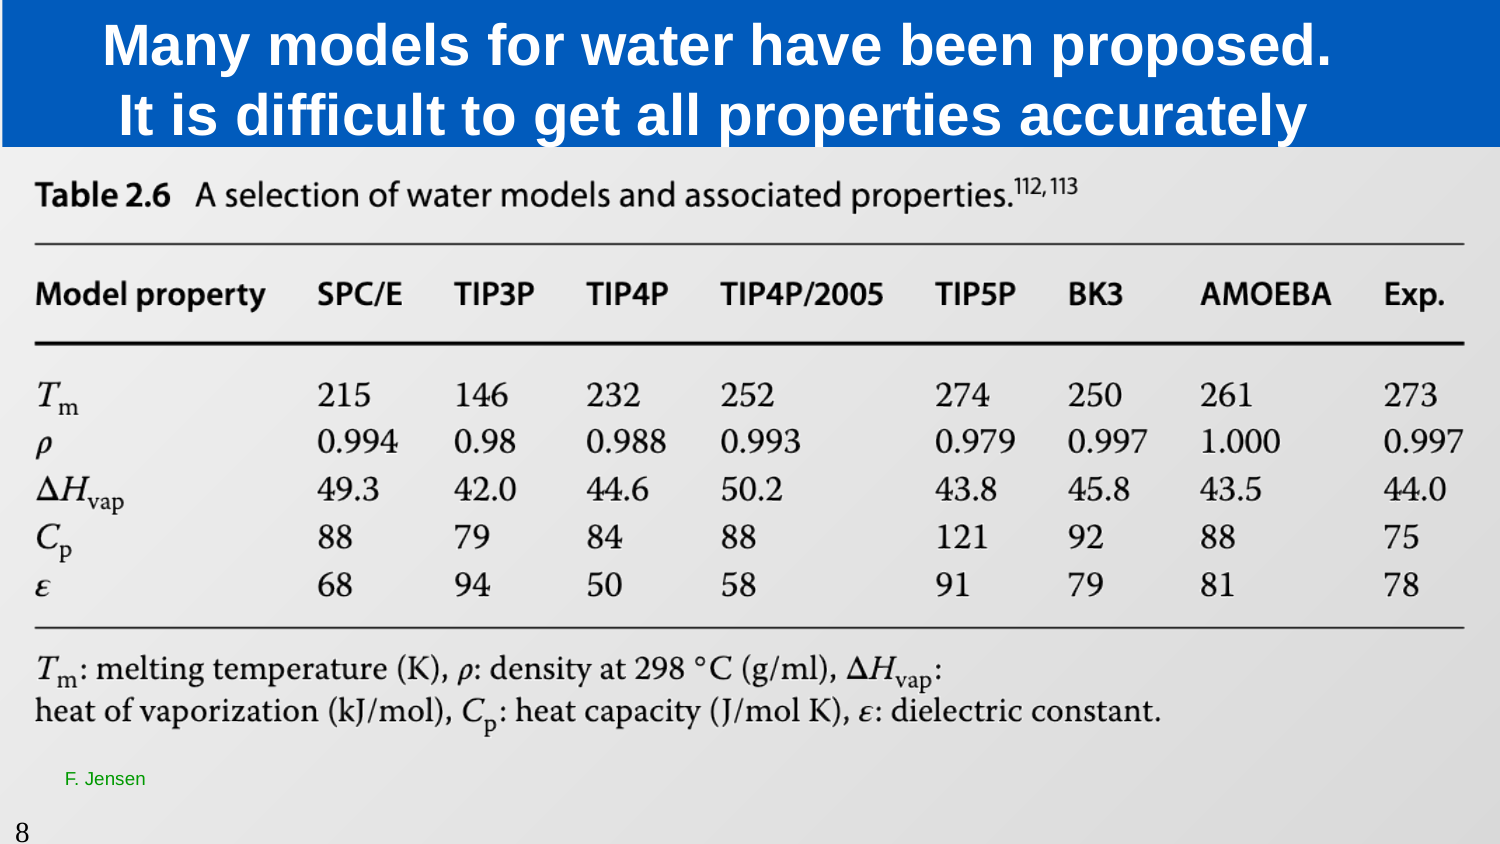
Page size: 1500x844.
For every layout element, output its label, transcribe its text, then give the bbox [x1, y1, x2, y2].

title Many models for water have been proposed. It is difficult to get all properties accurately [87, 0, 1363, 147]
slide_number 8 [0, 806, 101, 844]
text_box F. Jensen [50, 760, 182, 797]
picture [12, 155, 1497, 751]
